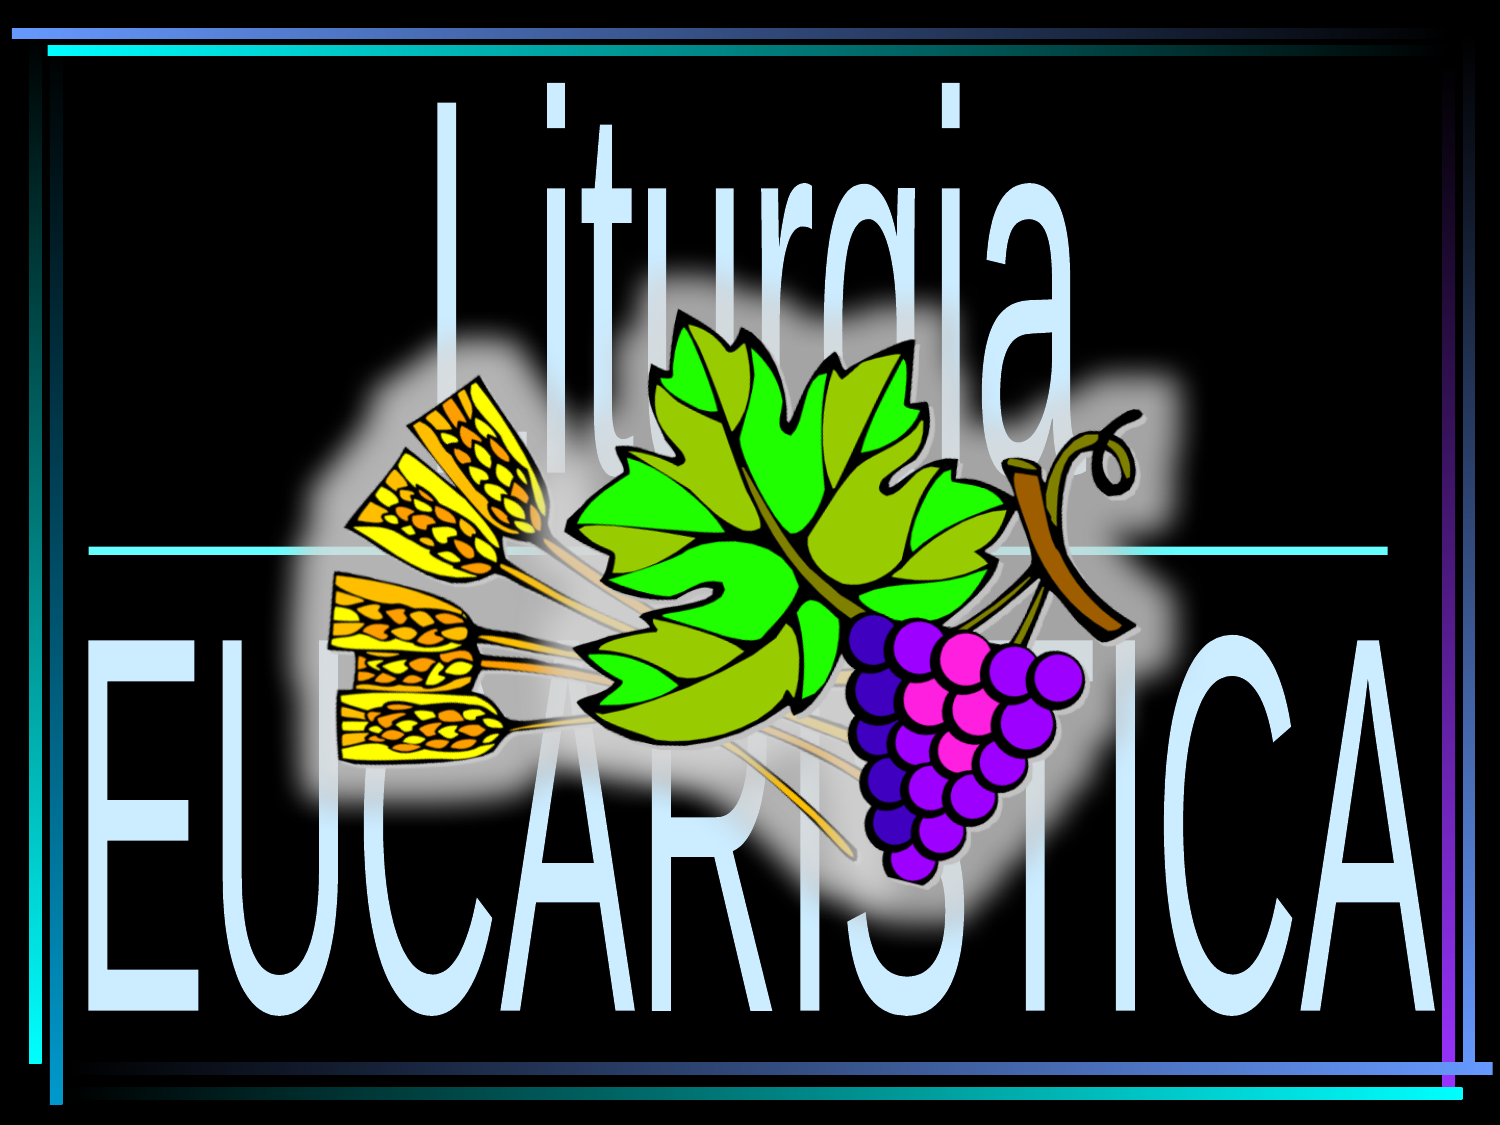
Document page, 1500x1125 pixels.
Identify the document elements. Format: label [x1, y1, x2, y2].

picture [571, 121, 748, 207]
picture [125, 255, 1203, 1124]
